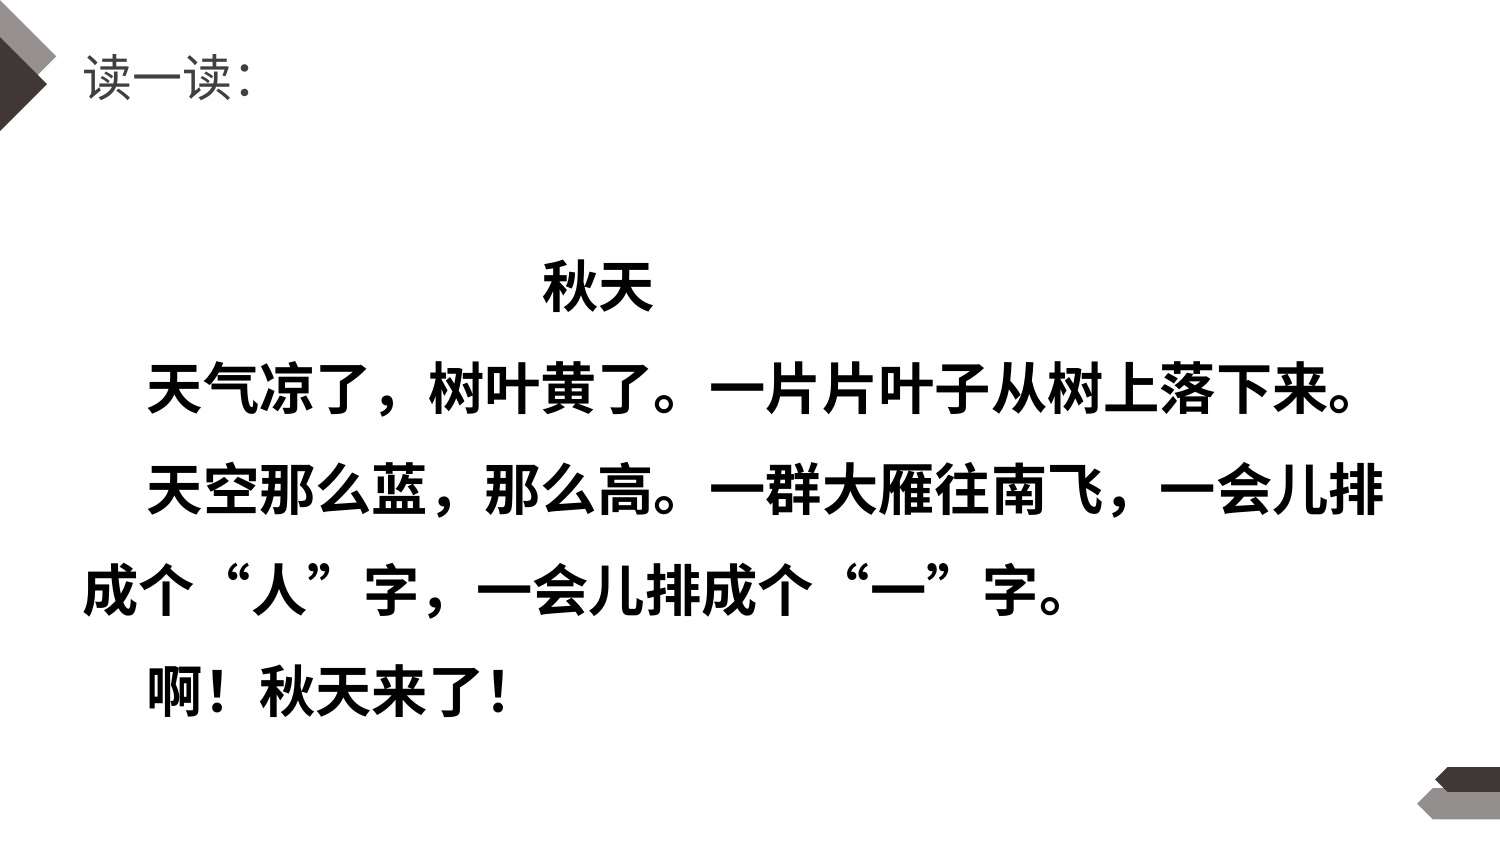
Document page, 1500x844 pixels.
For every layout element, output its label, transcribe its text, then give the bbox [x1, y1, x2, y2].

text_box 读一读： [71, 40, 579, 113]
text_box 秋天 天气凉了，树叶黄了。一片片叶子从树上落下来。 天空那么蓝，那么高。一群大雁往南飞，一会儿排成个“人”字，一会儿排成个“一”字。 啊！秋天来了！ [71, 212, 1405, 730]
